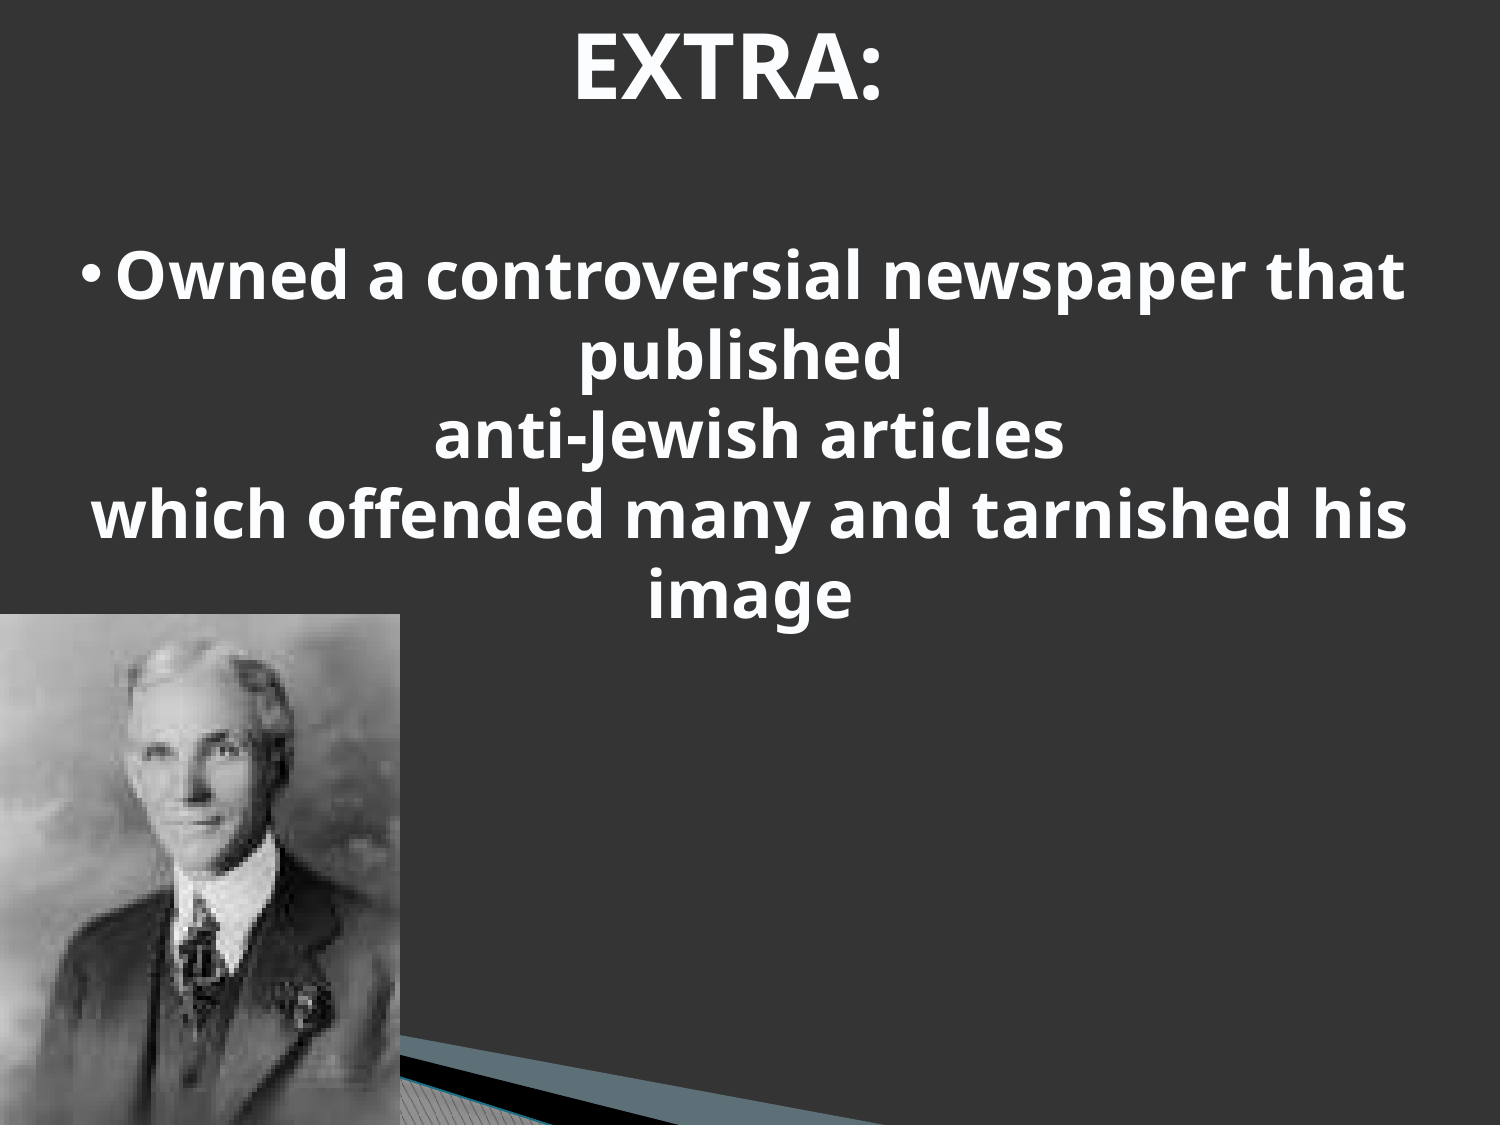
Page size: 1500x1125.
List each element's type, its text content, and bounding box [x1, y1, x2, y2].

picture [0, 614, 401, 1125]
text_box EXTRA: [555, 0, 901, 125]
text_box Owned a controversial newspaper that published anti-Jewish articles which offended many and tarnished his image [0, 224, 1500, 640]
